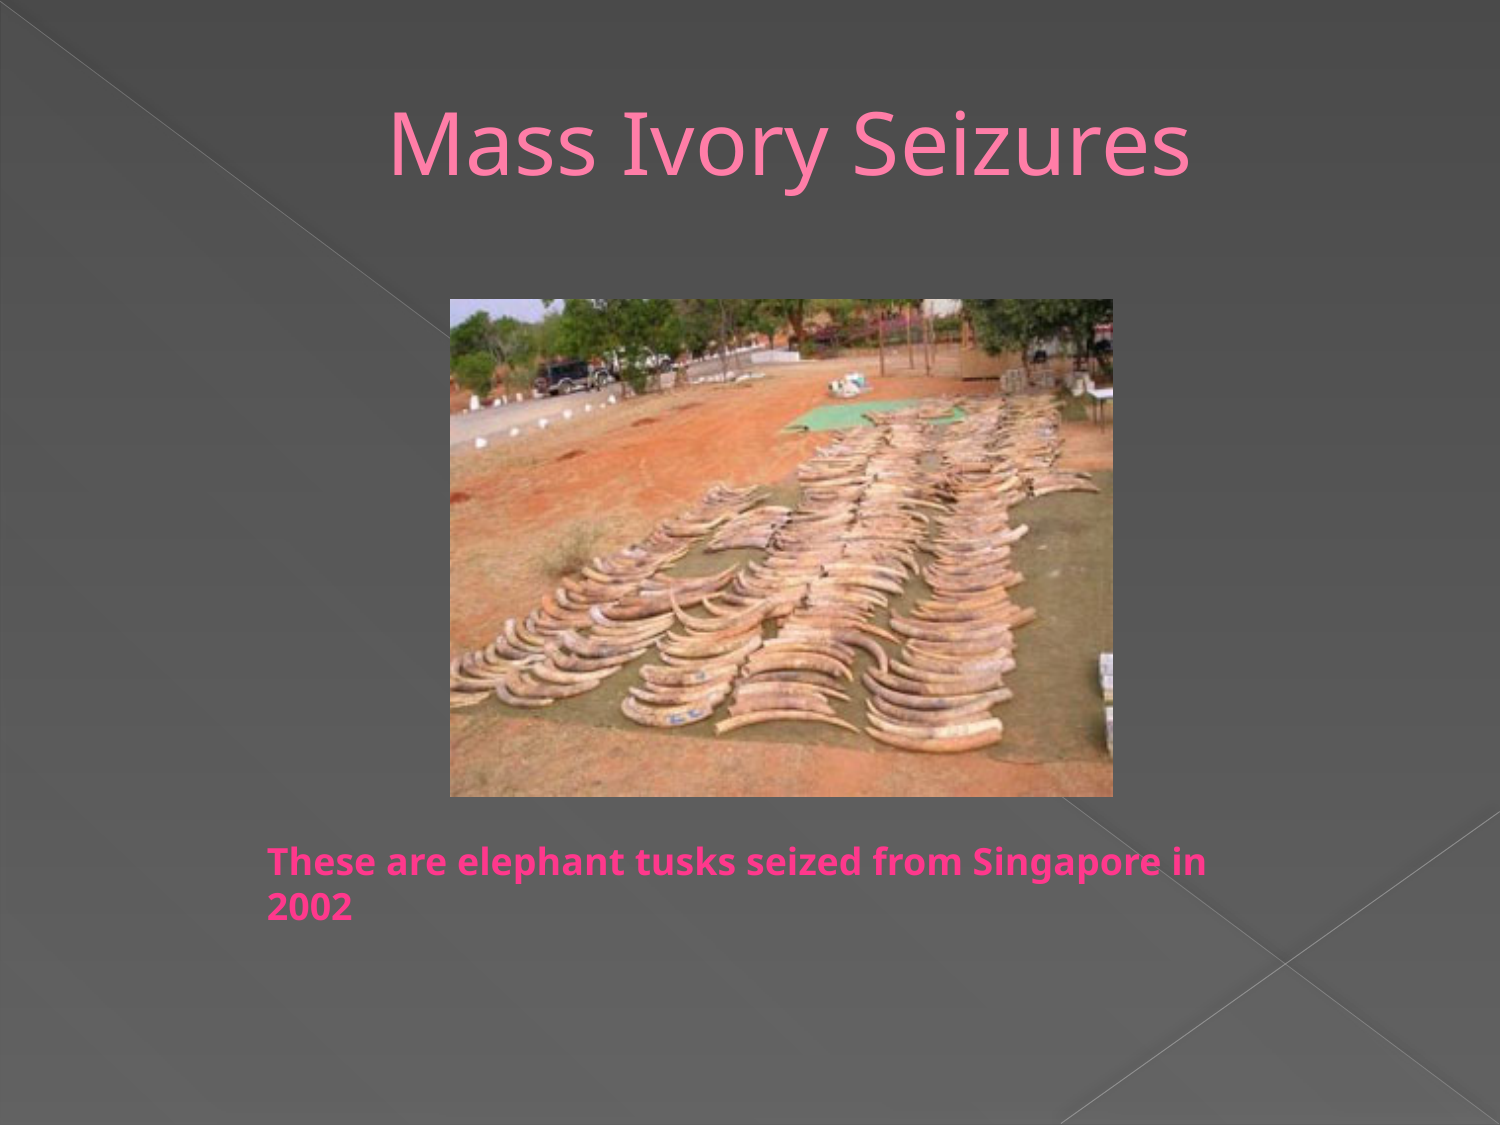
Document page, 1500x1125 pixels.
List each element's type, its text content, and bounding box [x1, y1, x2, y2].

title Mass Ivory Seizures [75, 43, 1425, 238]
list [449, 299, 1113, 798]
text_box These are elephant tusks seized from Singapore in 2002 [252, 830, 1315, 935]
